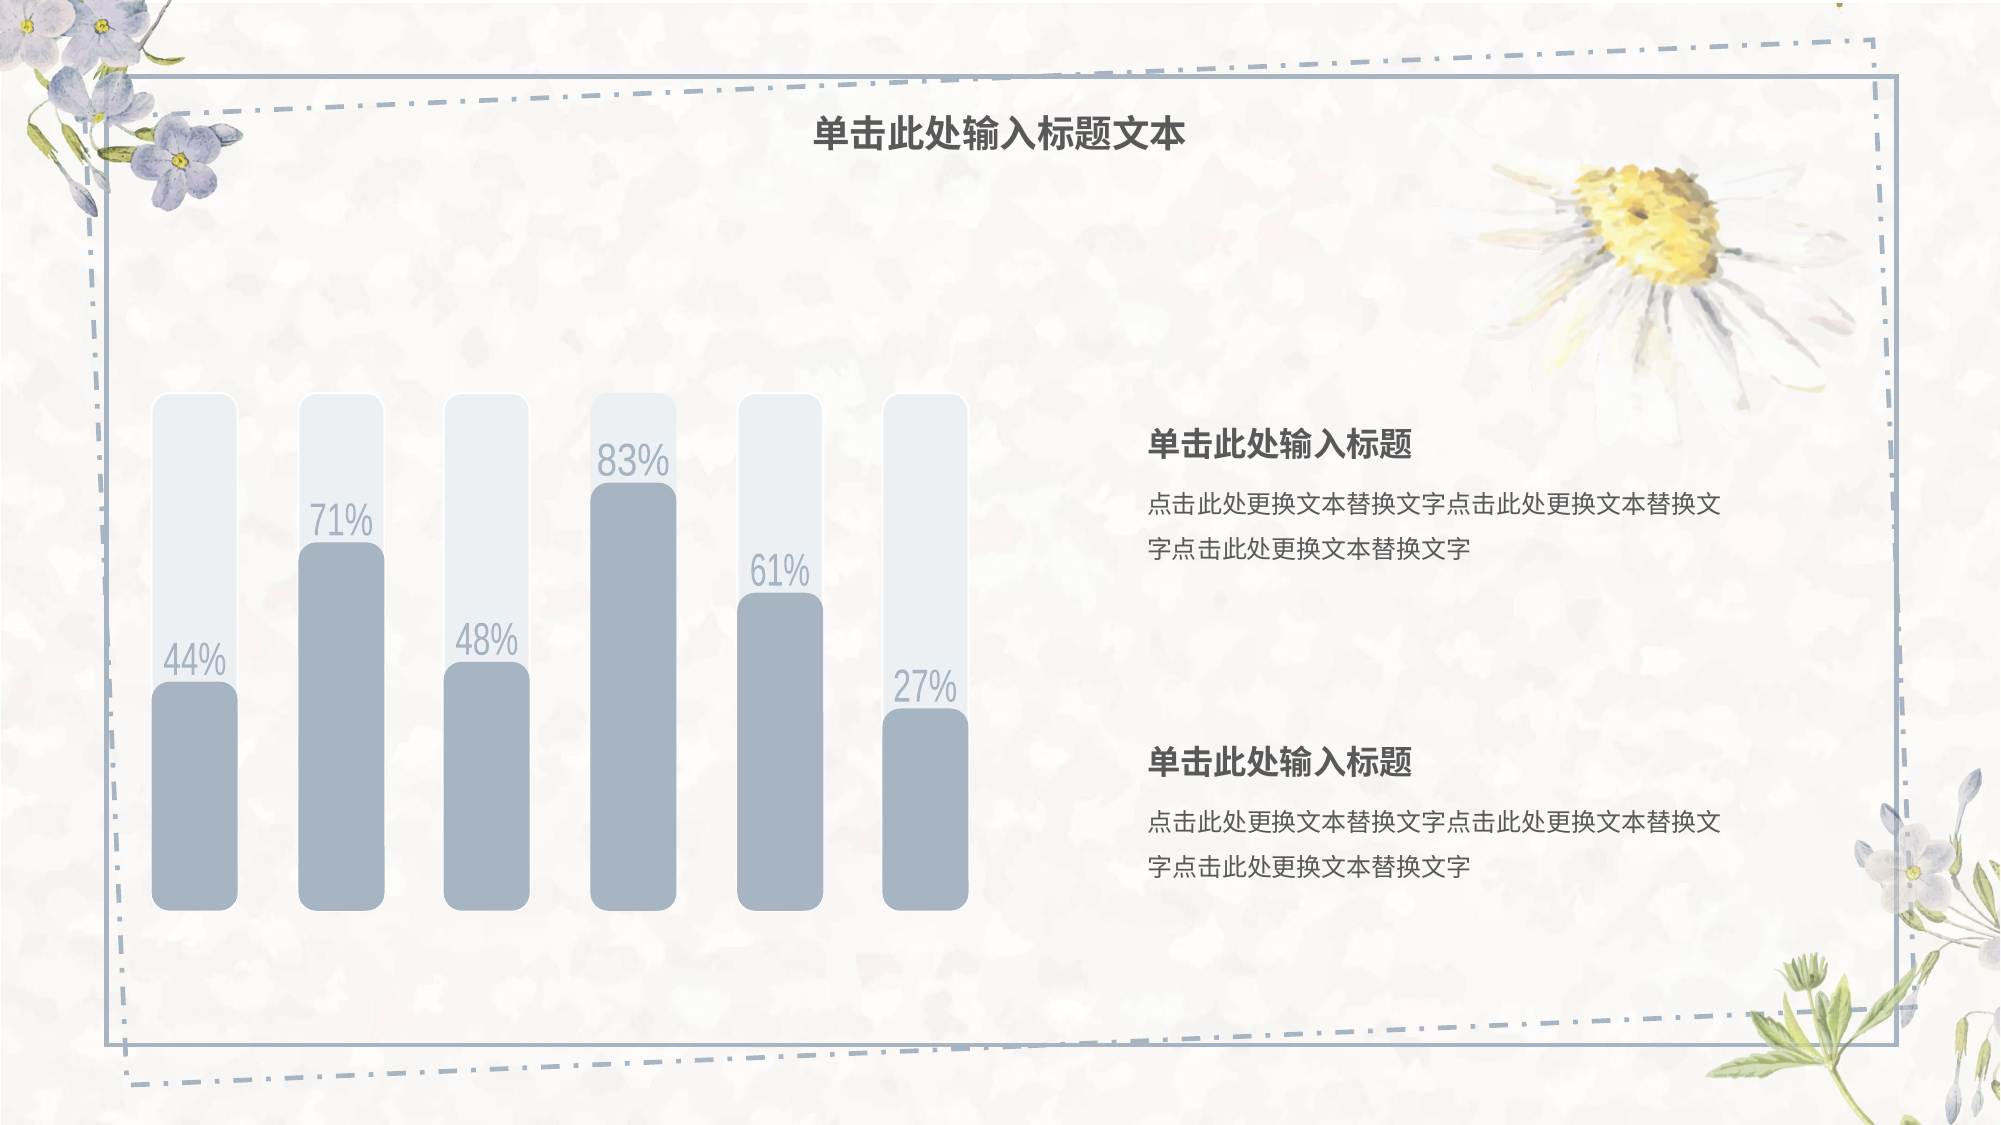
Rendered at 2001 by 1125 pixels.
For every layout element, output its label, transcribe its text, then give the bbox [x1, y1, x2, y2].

text_box 点击此处更换文本替换文字点击此处更换文本替换文字点击此处更换文本替换文字 [1132, 784, 1744, 890]
text_box [589, 481, 678, 912]
text_box [736, 591, 825, 912]
text_box [297, 391, 386, 556]
text_box [736, 391, 825, 608]
text_box [442, 391, 531, 677]
text_box [589, 391, 678, 497]
text_box [297, 541, 386, 912]
text_box [881, 391, 970, 722]
text_box 单击此处输入标题 [1132, 415, 1269, 466]
text_box [150, 391, 239, 696]
text_box 单击此处输入标题文本 [794, 102, 1205, 162]
picture [0, 0, 2001, 1125]
text_box 单击此处输入标题 [1132, 734, 1515, 784]
text_box [442, 660, 531, 912]
text_box [150, 680, 239, 912]
text_box [881, 707, 970, 912]
text_box 点击此处更换文本替换文字点击此处更换文本替换文字点击此处更换文本替换文字 [1132, 466, 1269, 571]
